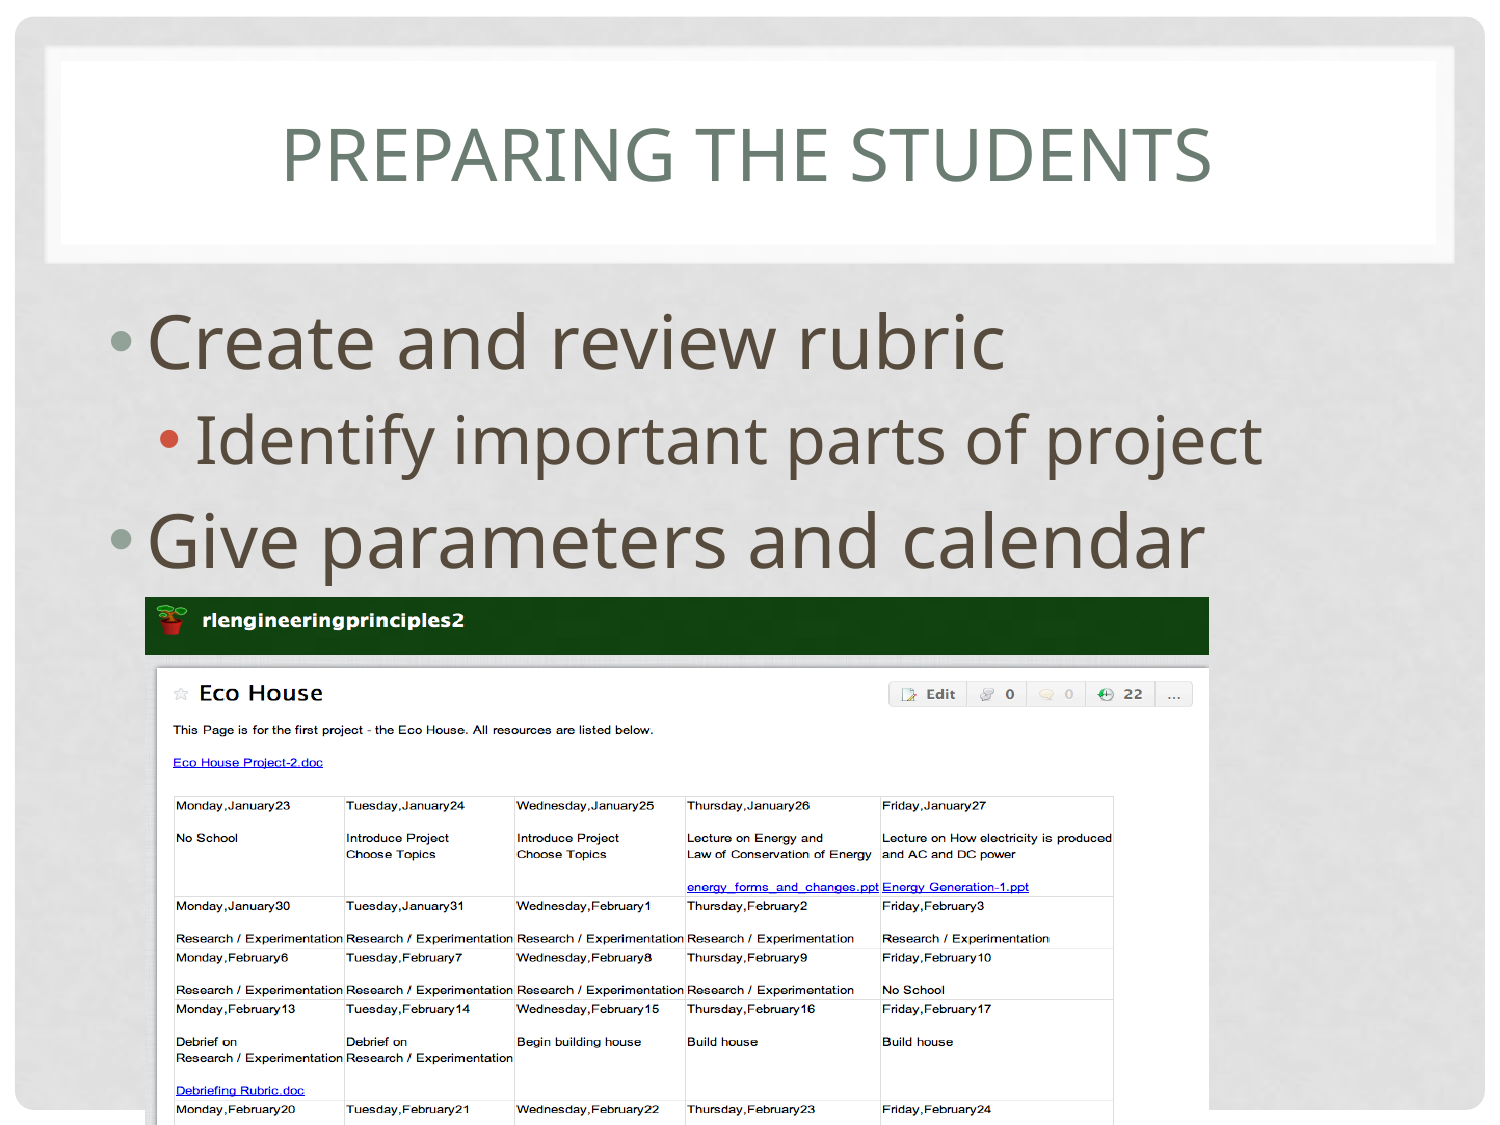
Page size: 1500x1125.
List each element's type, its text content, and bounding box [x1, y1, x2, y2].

list Create and review rubric Identify important parts of project Give parameters and calendar [75, 287, 1425, 1005]
title Preparing the students [69, 66, 1425, 238]
picture [145, 597, 1210, 1125]
